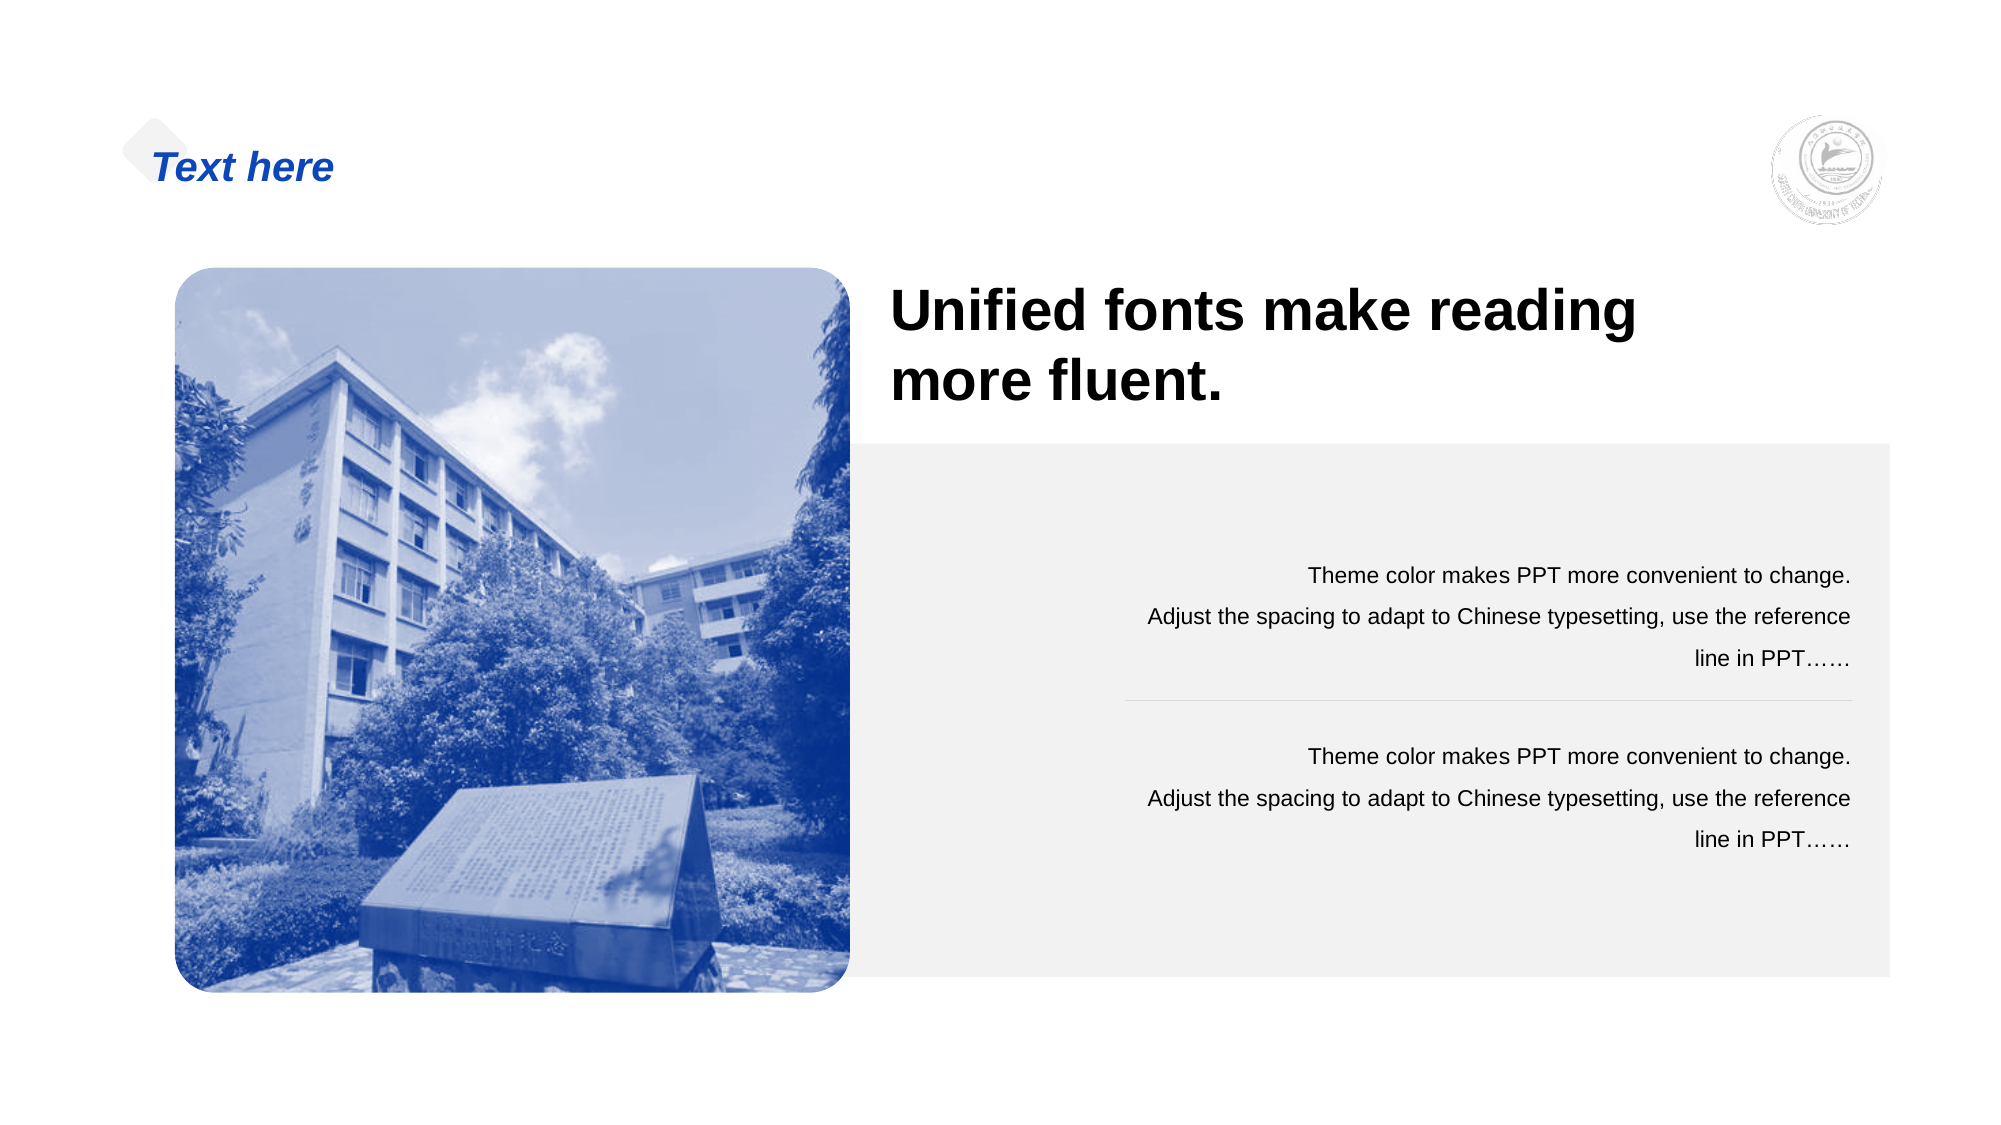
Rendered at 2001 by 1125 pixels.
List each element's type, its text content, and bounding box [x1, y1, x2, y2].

text_box [844, 443, 1891, 978]
text_box [173, 266, 851, 994]
text_box Theme color make s PPT more convenient to change. Adjust the spacing to adapt to Chinese typesetting, use the reference line in PPT…… [1104, 539, 1867, 720]
text_box Unifi ed fonts make reading more fluent. [875, 265, 1740, 452]
title Text here [135, 29, 1916, 199]
picture [1771, 199, 1882, 225]
text_box Theme color make s PPT more convenient to change. Adjust the spacing to adapt to Chinese typesetting, use the reference line in PPT…… [1104, 720, 1867, 902]
